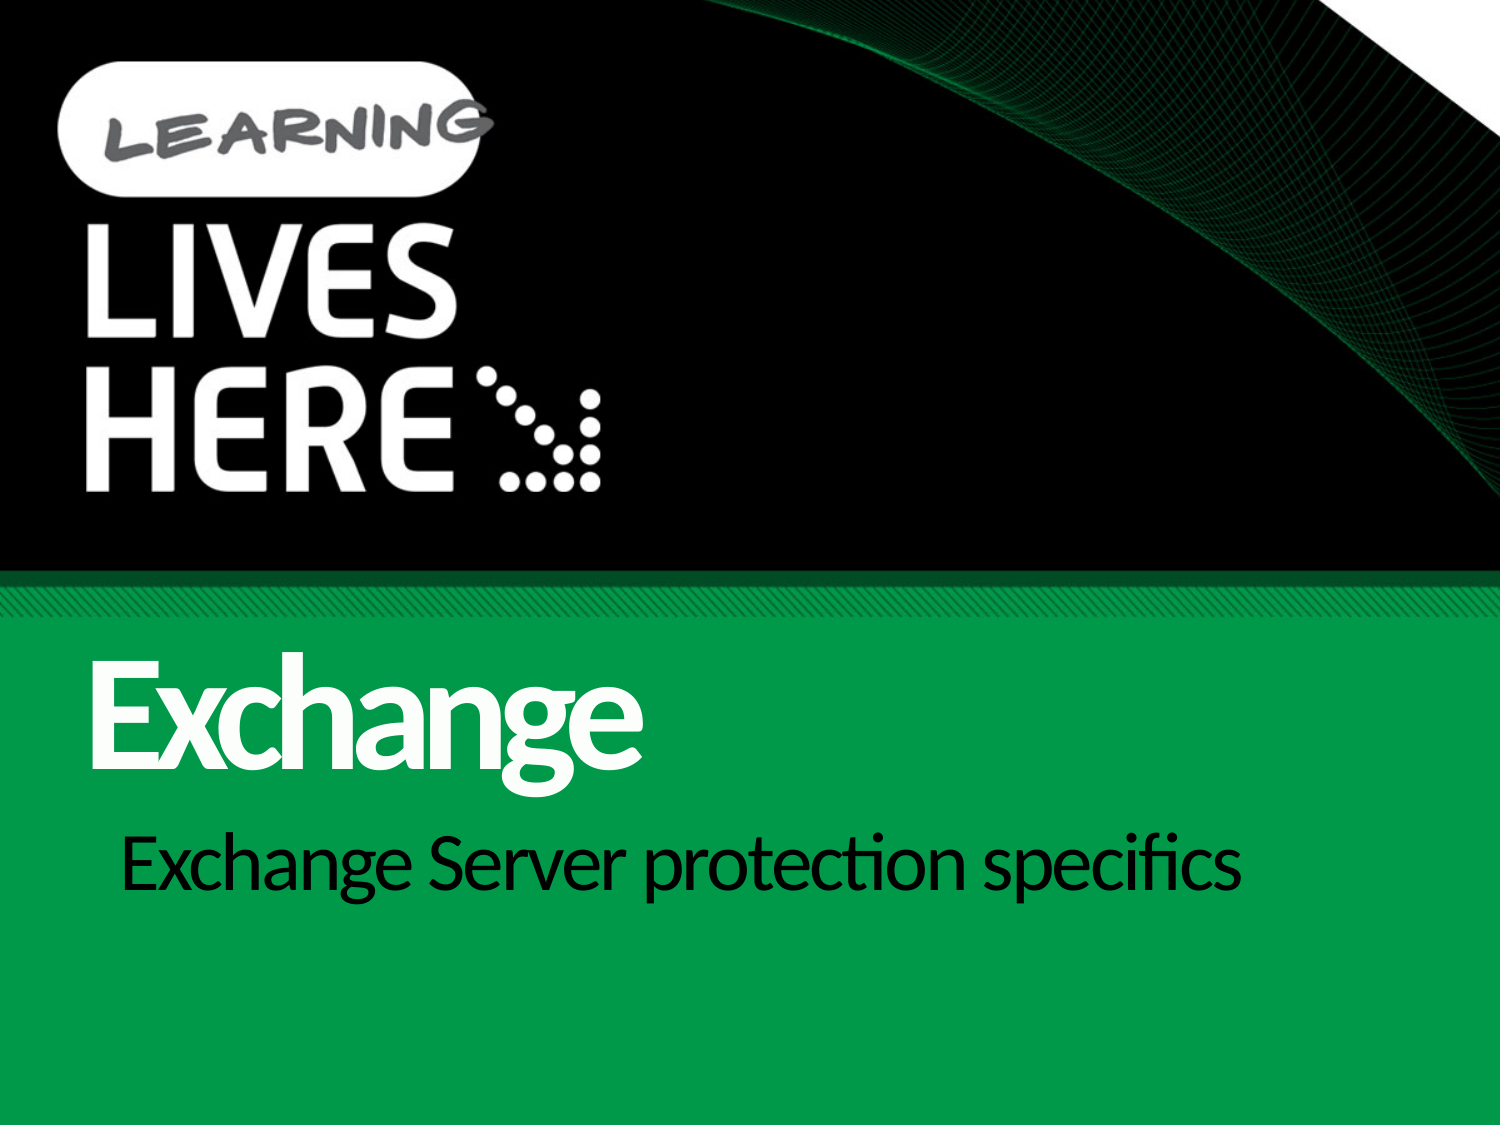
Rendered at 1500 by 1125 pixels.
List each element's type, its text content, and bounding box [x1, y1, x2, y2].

list Exchange [83, 625, 1344, 800]
title Exchange Server protection specifics [119, 818, 1375, 943]
picture [0, 0, 1500, 1125]
